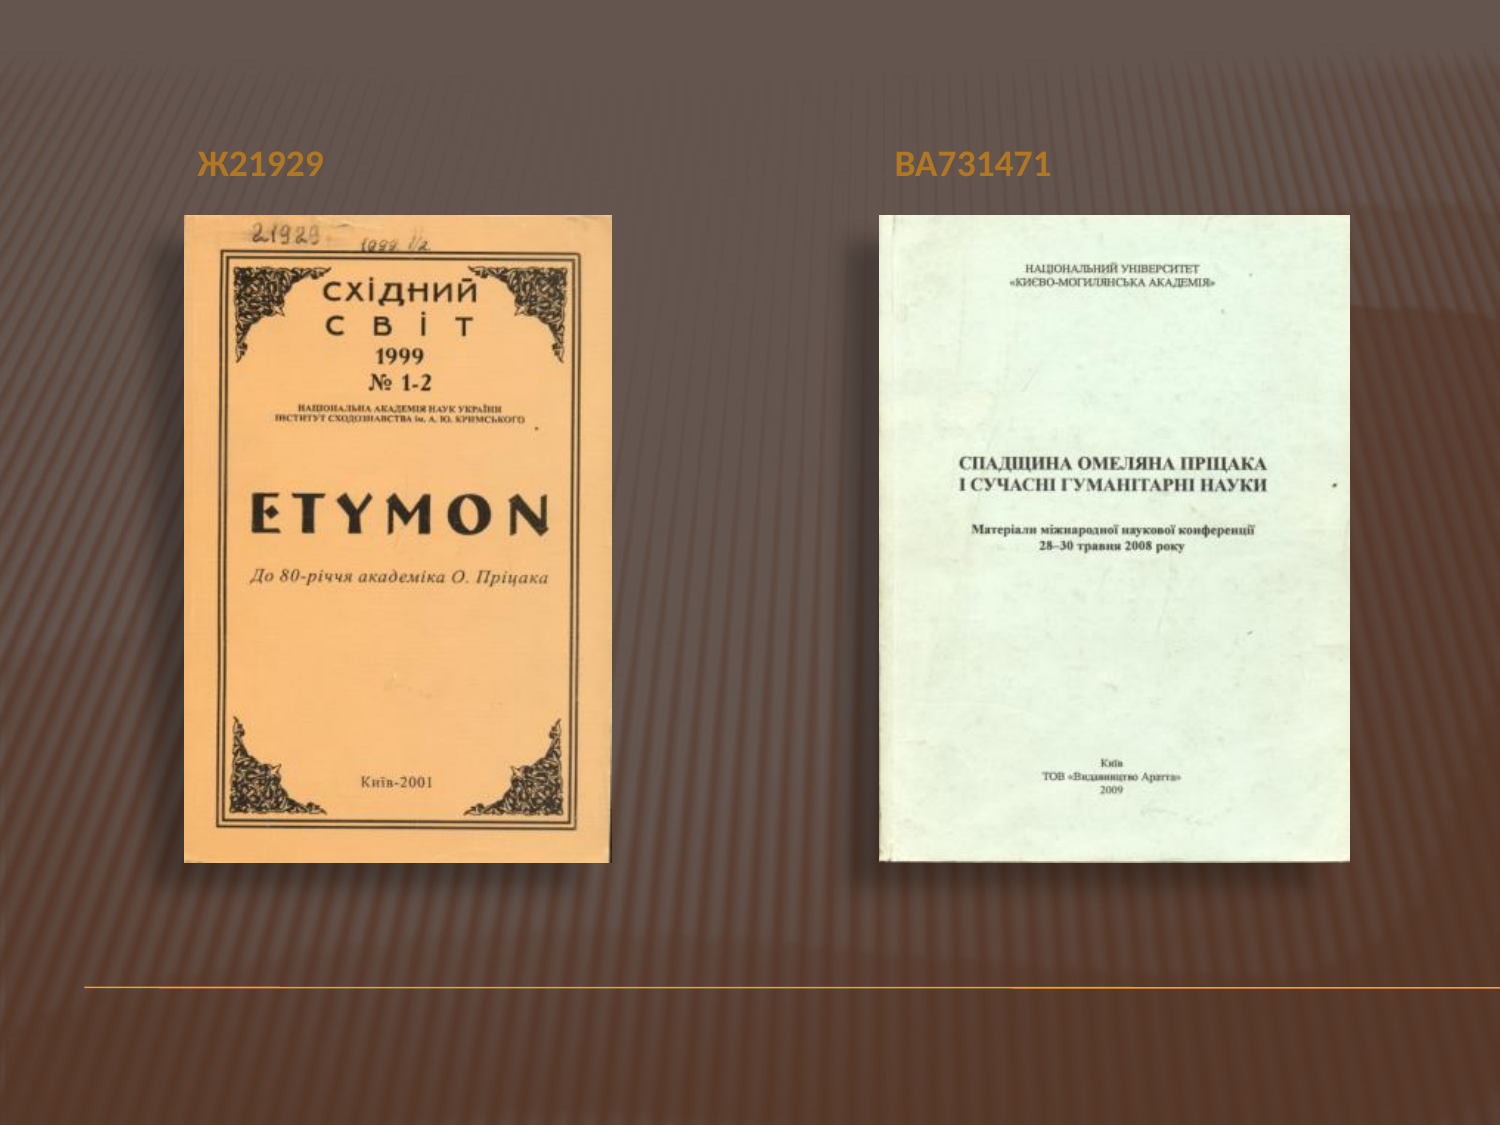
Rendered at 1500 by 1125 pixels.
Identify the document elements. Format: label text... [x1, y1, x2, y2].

list ВА731471 [879, 109, 1466, 215]
list Ж21929 [183, 109, 750, 215]
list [879, 215, 1350, 863]
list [184, 215, 613, 863]
